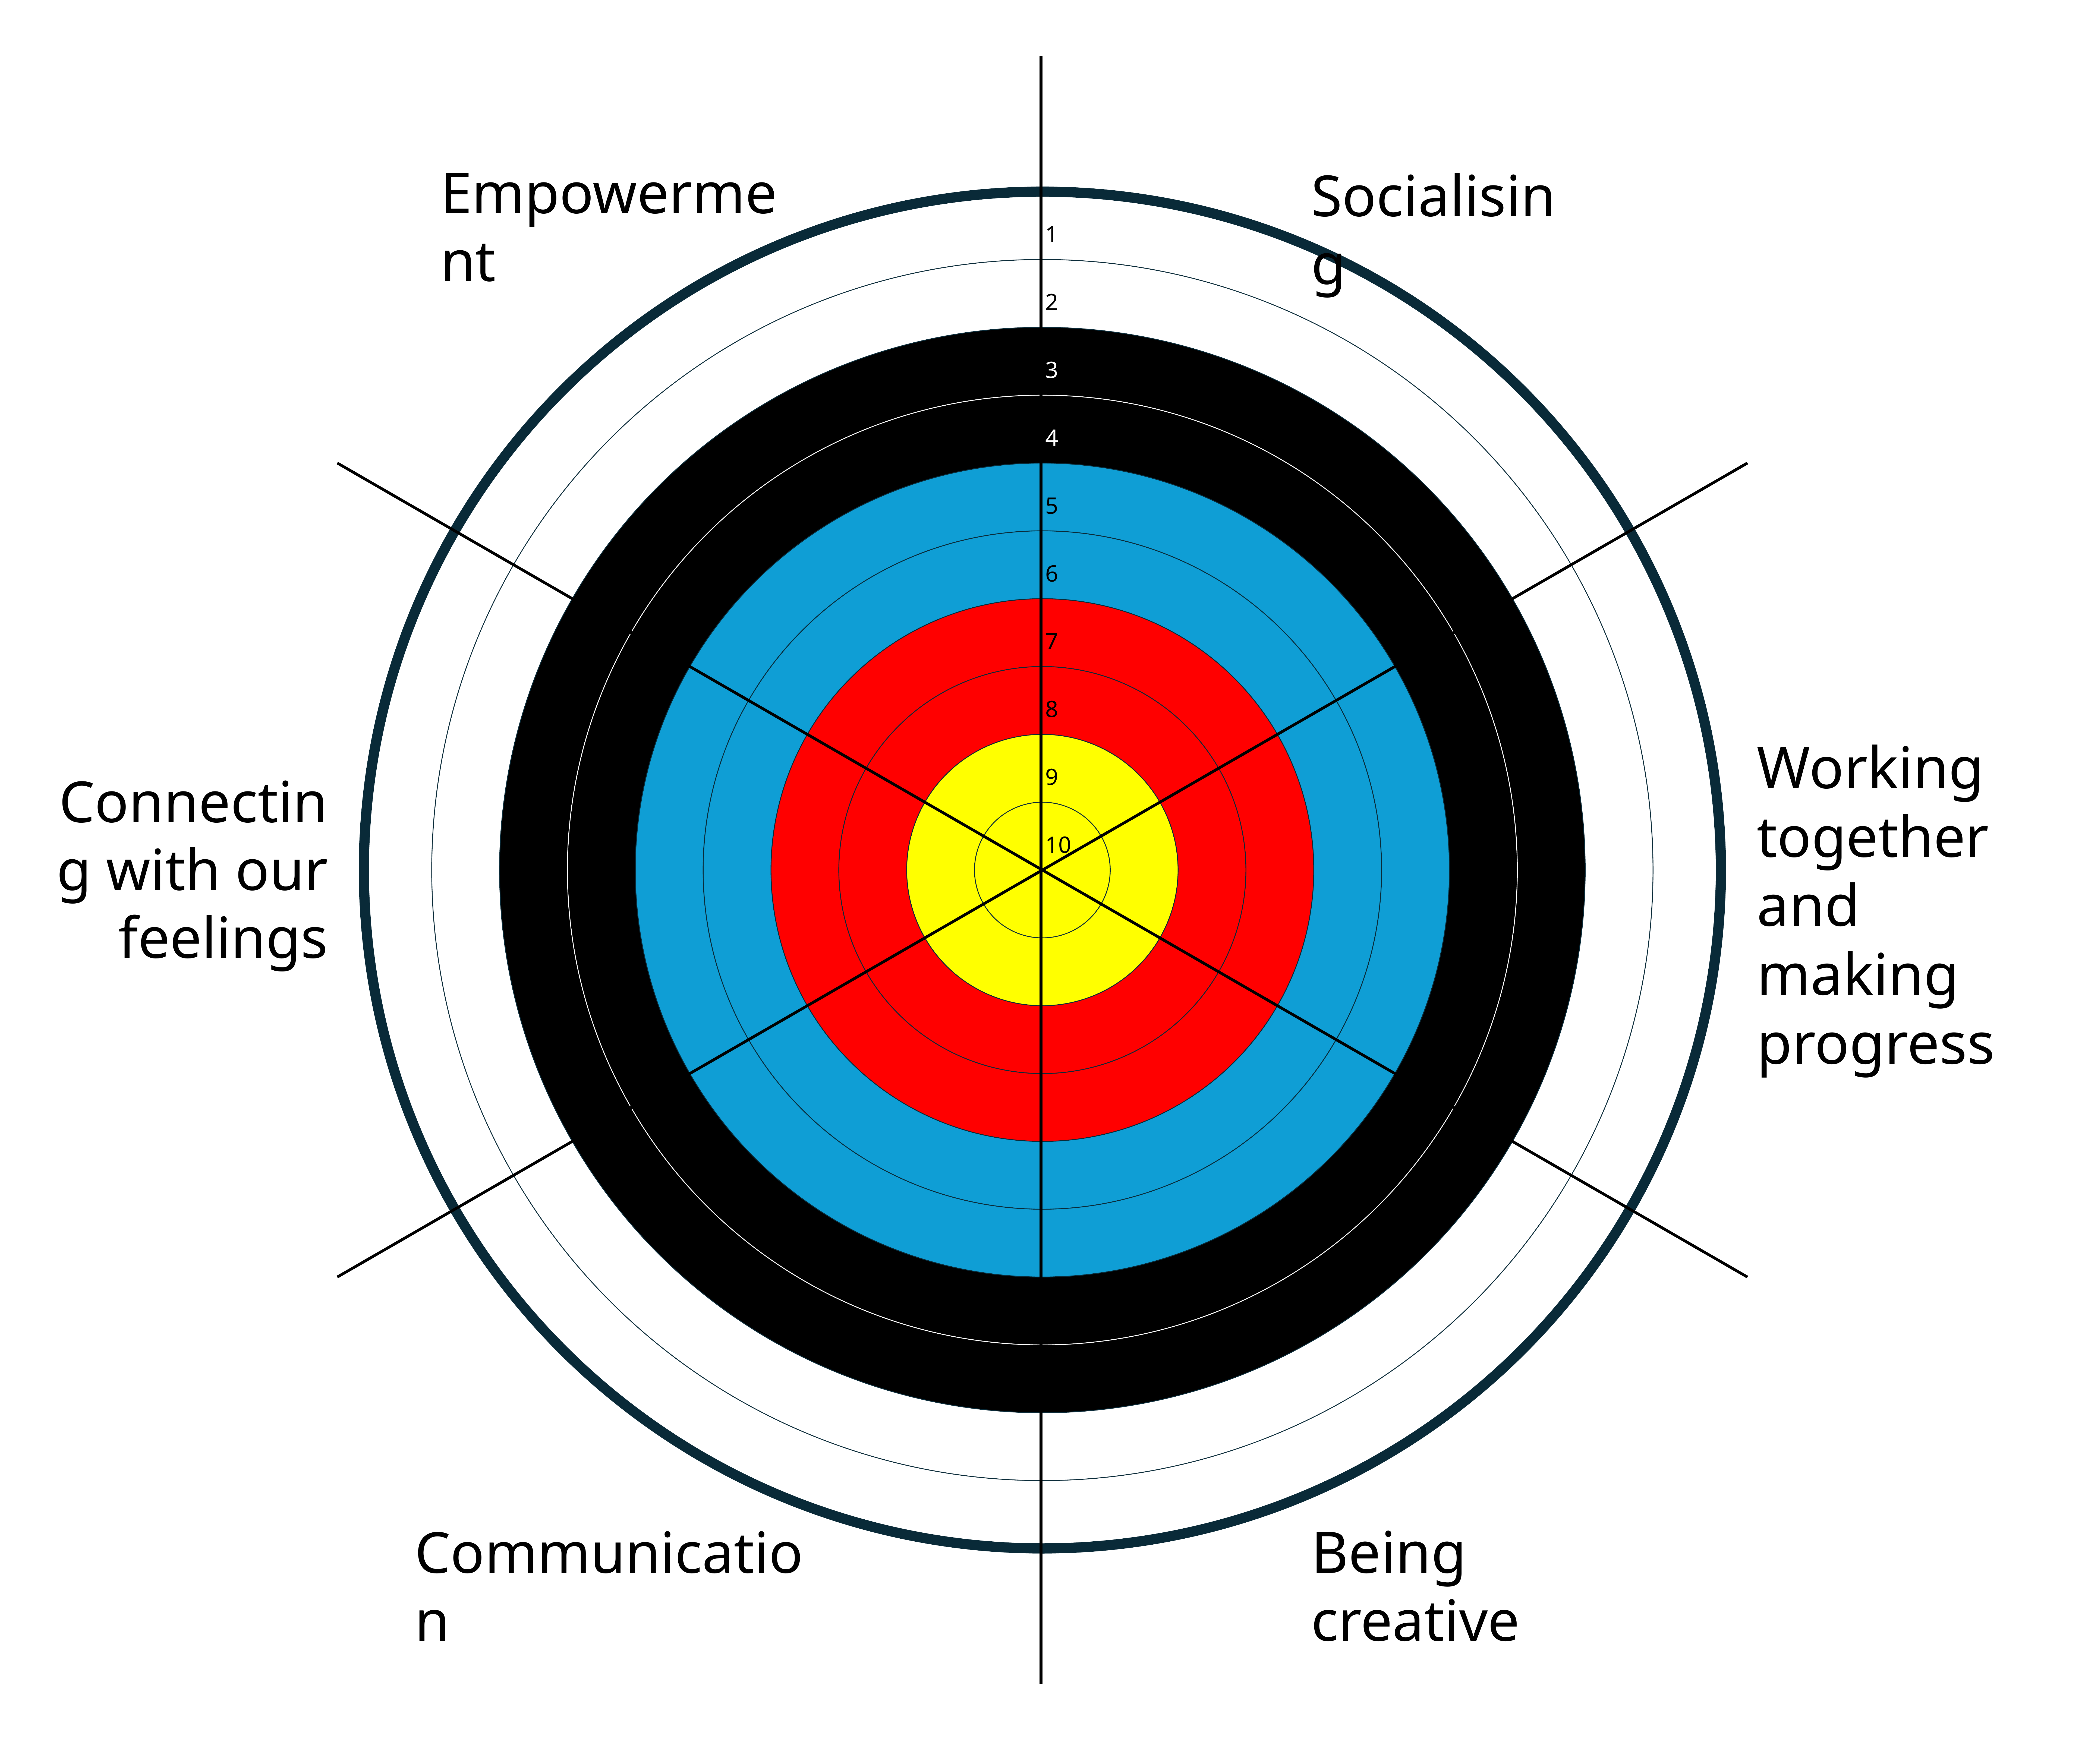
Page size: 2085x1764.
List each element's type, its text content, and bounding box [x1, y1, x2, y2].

text_box [703, 702, 806, 1039]
text_box Socialising [1307, 158, 1580, 298]
text_box [749, 1008, 1040, 1210]
text_box [1043, 1075, 1453, 1345]
text_box [1043, 906, 1160, 1006]
text_box [974, 837, 1039, 903]
text_box [1096, 603, 1277, 766]
text_box [567, 634, 688, 1106]
text_box [431, 566, 571, 1174]
text_box [573, 327, 1040, 631]
text_box [1043, 1041, 1395, 1278]
text_box [1096, 745, 1160, 834]
text_box [1103, 803, 1179, 937]
text_box [838, 769, 924, 971]
text_box [455, 1177, 1040, 1549]
text_box [808, 974, 1040, 1142]
text_box [1573, 532, 1721, 1208]
text_box [1045, 837, 1111, 903]
text_box [1096, 329, 1512, 631]
text_box Working together and making progress [1753, 729, 2059, 1078]
text_box [514, 1143, 1040, 1481]
text_box [1455, 600, 1586, 1140]
text_box [363, 532, 512, 1208]
text_box [1279, 702, 1382, 1039]
text_box Empowerment [437, 155, 810, 294]
text_box [1096, 466, 1395, 699]
text_box [925, 734, 1040, 834]
text_box [1096, 535, 1336, 733]
text_box [1043, 1143, 1571, 1481]
text_box [1096, 397, 1453, 665]
text_box [1220, 736, 1314, 1005]
text_box [499, 600, 630, 1140]
text_box [455, 191, 1040, 563]
text_box [573, 1109, 1040, 1413]
text_box [925, 906, 1040, 1006]
text_box [514, 259, 1040, 597]
text_box [808, 598, 1040, 766]
text_box [1514, 566, 1653, 1174]
text_box [631, 1075, 1040, 1345]
text_box [1096, 673, 1218, 800]
text_box Being creative [1307, 1513, 1674, 1654]
text_box [635, 668, 747, 1072]
text_box [1043, 1109, 1512, 1413]
text_box [1096, 261, 1571, 597]
text_box [1096, 827, 1101, 837]
text_box [1043, 1177, 1630, 1549]
text_box [631, 395, 1040, 665]
text_box [1396, 634, 1518, 1106]
text_box [1043, 860, 1057, 868]
text_box [984, 802, 1040, 866]
text_box [866, 940, 1040, 1074]
text_box Connecting with our feelings [30, 764, 331, 971]
text_box [1338, 668, 1450, 1072]
text_box [906, 803, 982, 937]
text_box [1043, 1008, 1336, 1210]
text_box [690, 1041, 1040, 1278]
text_box [1043, 974, 1277, 1142]
text_box [866, 666, 1040, 800]
text_box [1096, 193, 1630, 563]
text_box [1043, 872, 1101, 938]
text_box [749, 530, 1040, 733]
text_box [770, 736, 865, 1005]
text_box 1 2 3 4 5 6 7 8 9 10 [1043, 177, 1096, 860]
text_box Communication [411, 1514, 836, 1654]
text_box [1161, 769, 1246, 971]
text_box [1043, 940, 1218, 1074]
text_box [984, 874, 1040, 938]
text_box [690, 462, 1040, 699]
